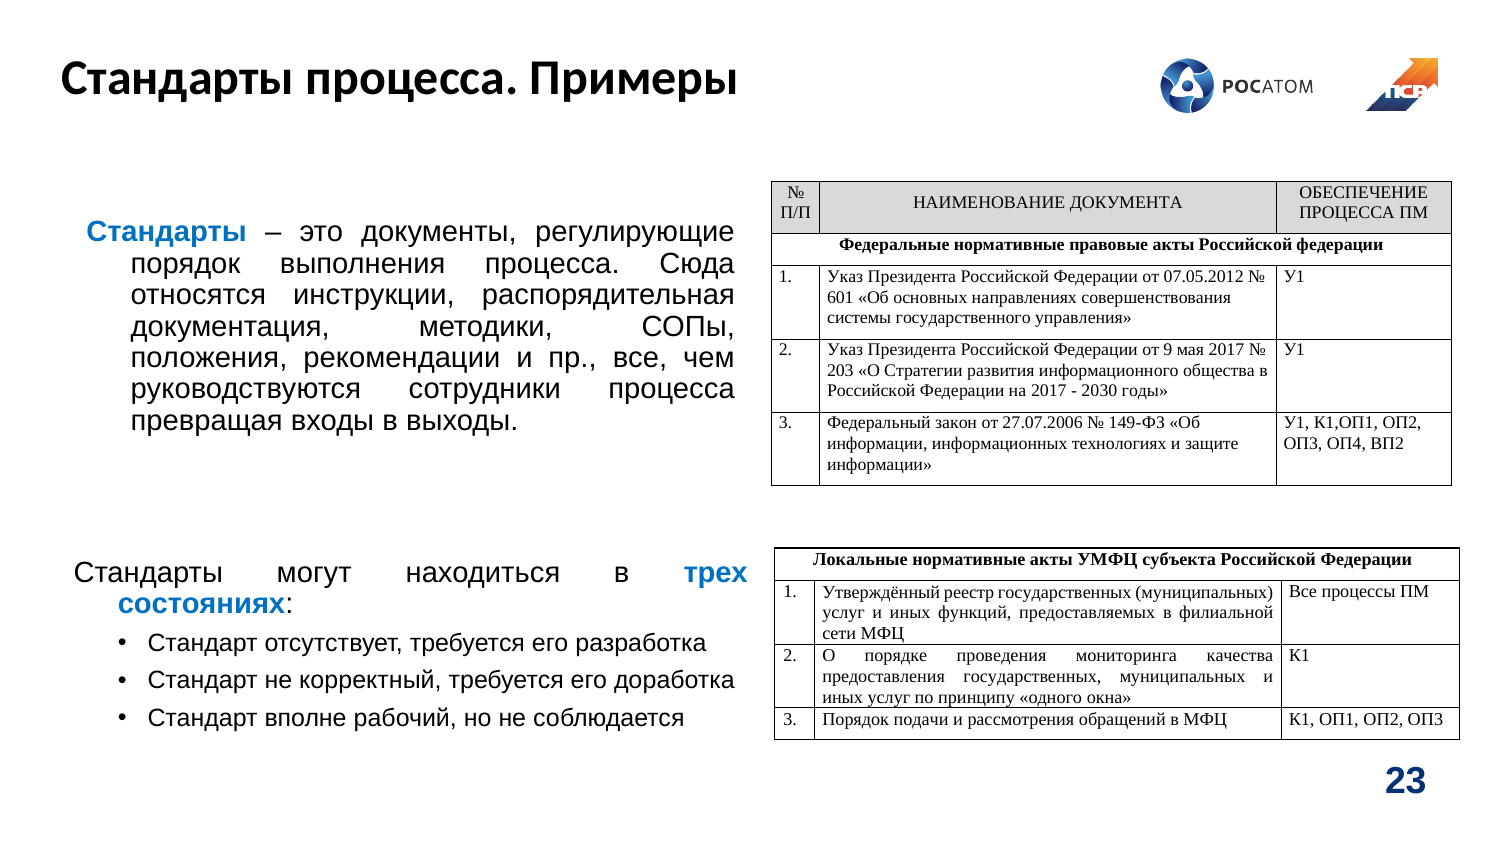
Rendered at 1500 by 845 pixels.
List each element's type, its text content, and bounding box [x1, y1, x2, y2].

picture [1299, 58, 1313, 113]
text_box Стандарты могут находиться в трех состояниях: Стандарт отсутствует, требуется его разработка Стандарт не корректный, требуется его доработка Стандарт вполне рабочий, но не соблюдается [58, 549, 763, 721]
picture [766, 180, 1460, 492]
picture [1365, 58, 1438, 113]
title Стандарты процесса. Примеры [46, 44, 1299, 125]
list Стандарты – это документы, регулирующие порядок выполнения процесса. Сюда относятся инструкции, распорядительная документация, методики, СОПы, положения, рекомендации и пр., все, чем руководствуются сотрудники процесса превращая входы в выходы. [71, 209, 750, 463]
picture [774, 547, 1460, 740]
